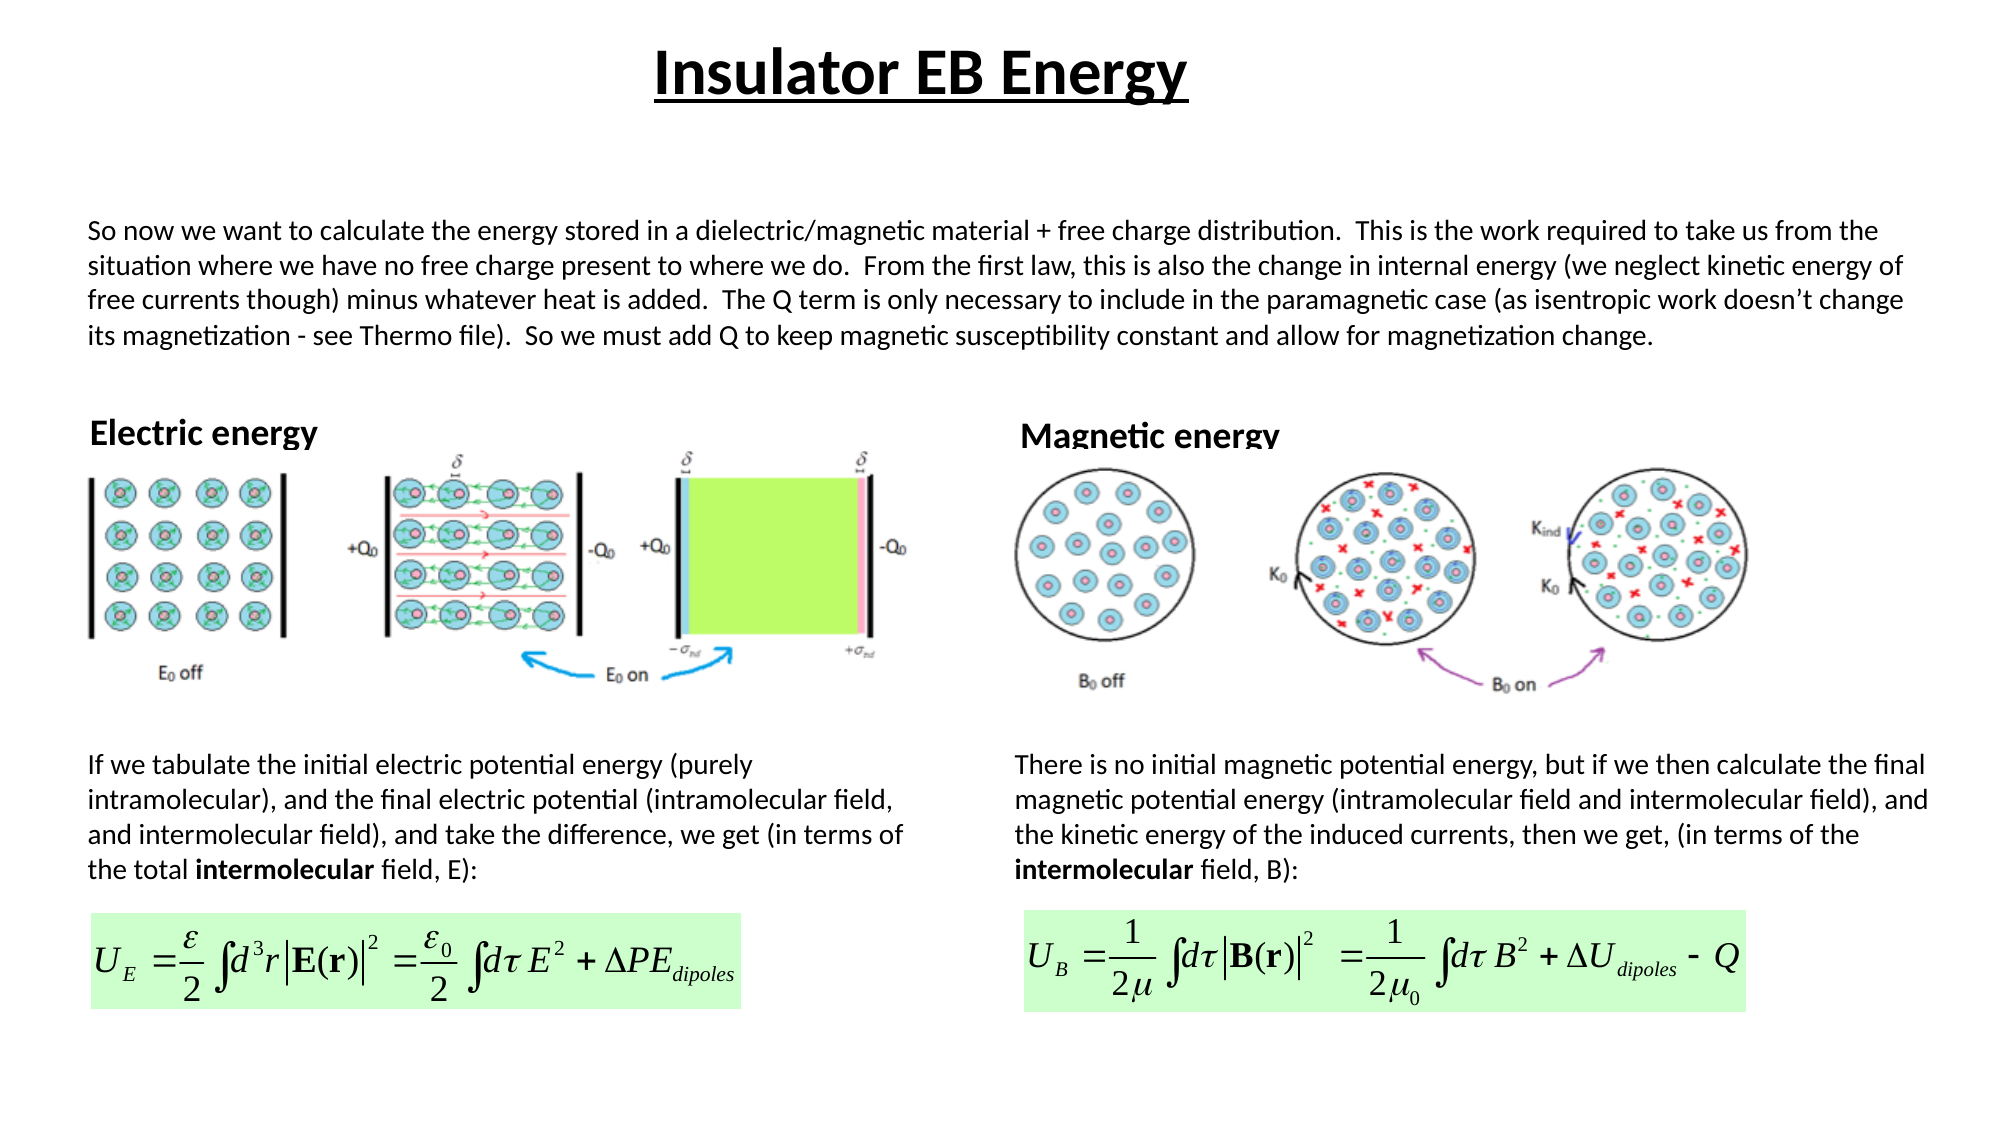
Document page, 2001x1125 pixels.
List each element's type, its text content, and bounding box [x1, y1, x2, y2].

text_box There is no initial magnetic potential energy, but if we then calculate the final magnetic potential energy (intramolecular field and intermolecular field), and the kinetic energy of the induced currents, then we get, (in terms of the intermolecular field, B): [999, 737, 1960, 893]
text_box Magnetic energy [1005, 403, 1296, 449]
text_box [1023, 909, 1747, 1013]
picture [999, 449, 1771, 716]
picture [74, 450, 922, 691]
text_box If we tabulate the initial electric potential energy (purely intramolecular), and the final electric potential (intramolecular field, and intermolecular field), and take the difference, we get (in terms of the total intermolecular field, E): [72, 737, 959, 893]
text_box Electric energy [74, 400, 334, 450]
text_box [90, 912, 742, 1010]
text_box So now we want to calculate the energy stored in a dielectric/magnetic material + free charge distribution. This is the work required to take us from the situation where we have no free charge present to where we do. From the first law, this is also the change in internal energy (we neglect kinetic energy of free currents though) minus whatever heat is added. The Q term is only necessary to include in the paramagnetic case (as isentropic work doesn’t change its magnetization - see Thermo file). So we must add Q to keep magnetic susceptibility constant and allow for magnetization change. [72, 203, 1927, 359]
title Insulator EB Energy [508, 28, 1334, 116]
